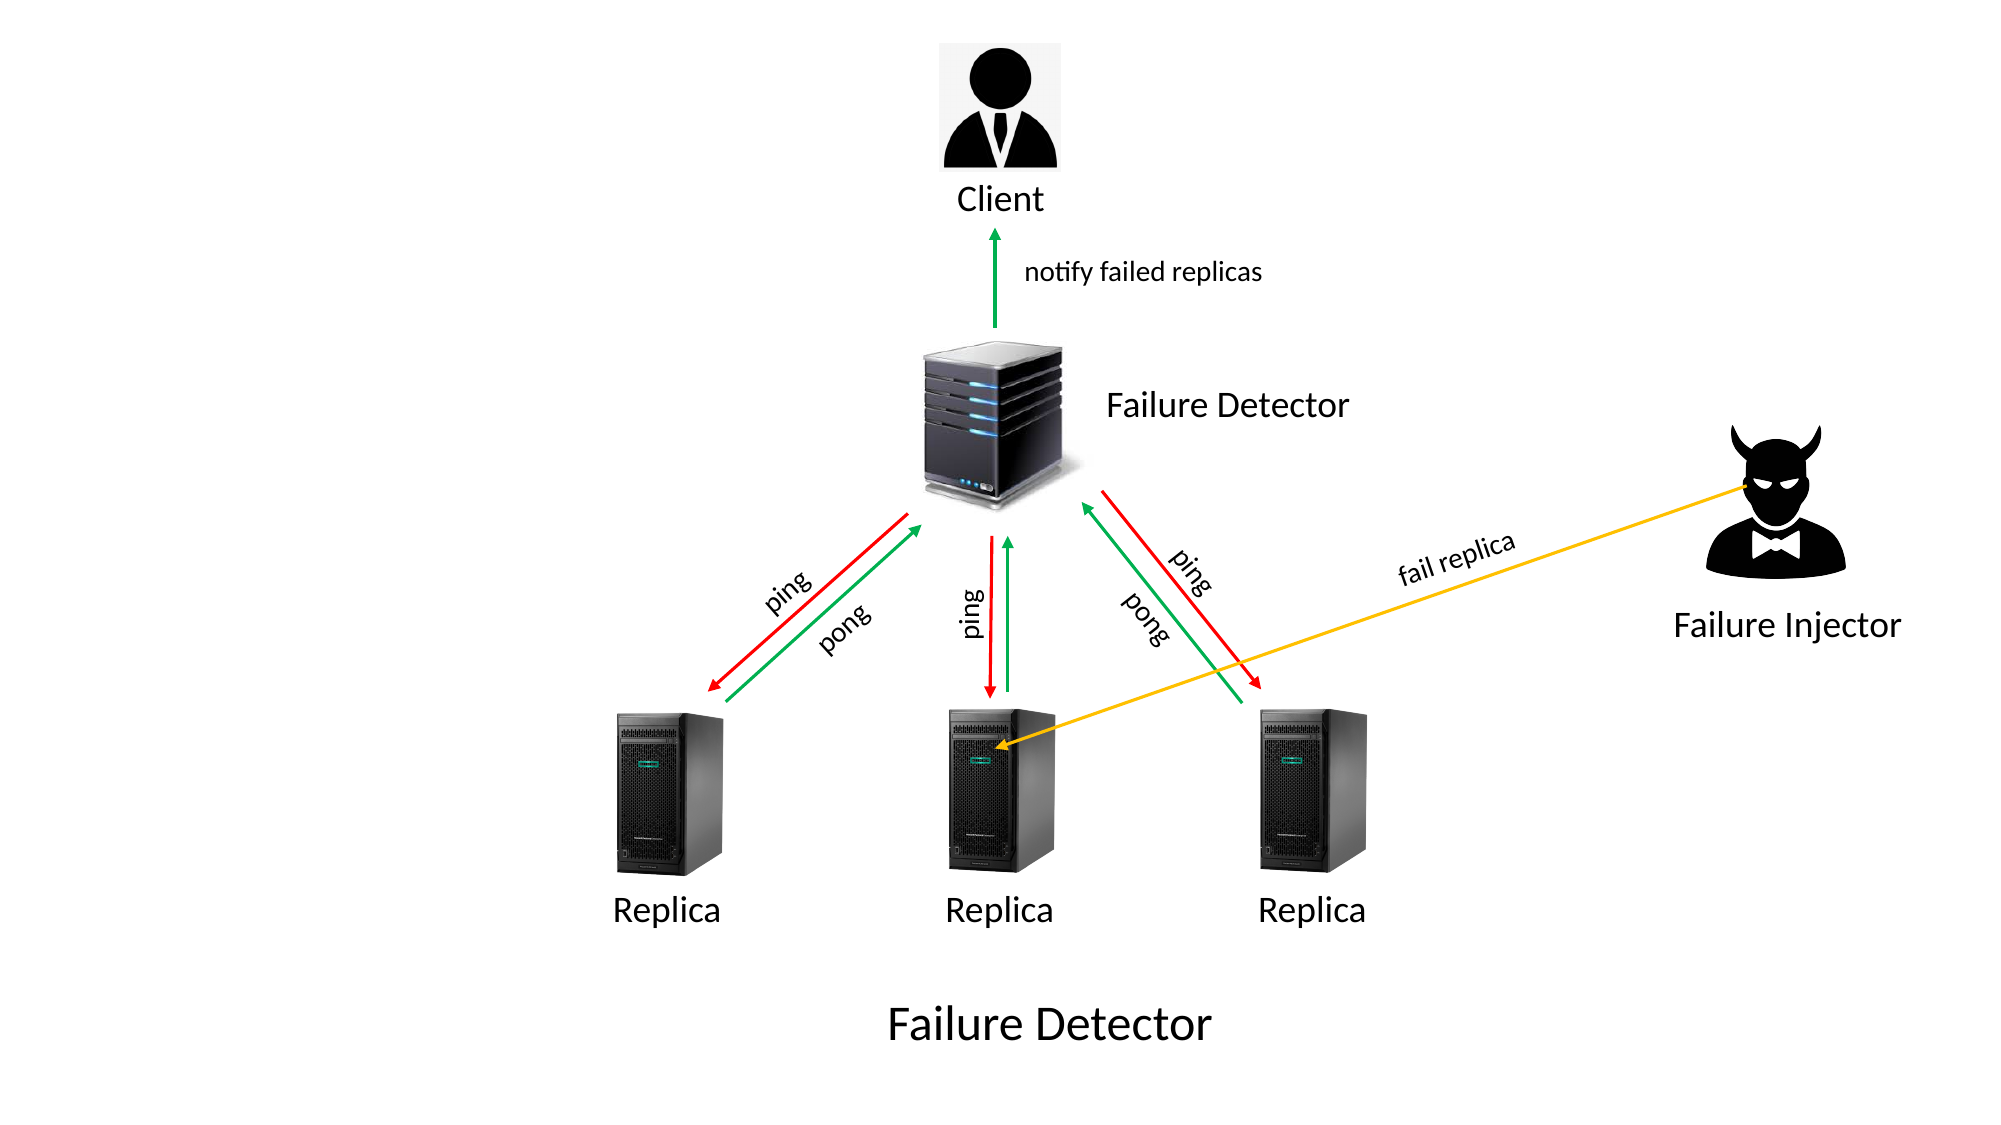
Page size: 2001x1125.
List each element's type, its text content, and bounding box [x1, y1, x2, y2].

text_box Failure Detector [872, 983, 1228, 1059]
picture [939, 43, 1061, 172]
text_box Failure Detector [1094, 372, 1366, 433]
picture [869, 688, 1135, 888]
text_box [707, 513, 908, 692]
picture [1706, 425, 1846, 579]
text_box Client [942, 172, 1060, 227]
picture [907, 327, 1094, 514]
picture [537, 692, 802, 891]
text_box Failure Injector [1747, 592, 1918, 653]
text_box Replica [598, 891, 737, 937]
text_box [725, 524, 922, 702]
text_box notify failed replicas [1009, 244, 1285, 295]
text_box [994, 485, 1747, 749]
text_box ping [942, 574, 990, 656]
text_box Replica [1243, 888, 1382, 938]
text_box Replica [930, 888, 1070, 938]
picture [1180, 749, 1446, 888]
